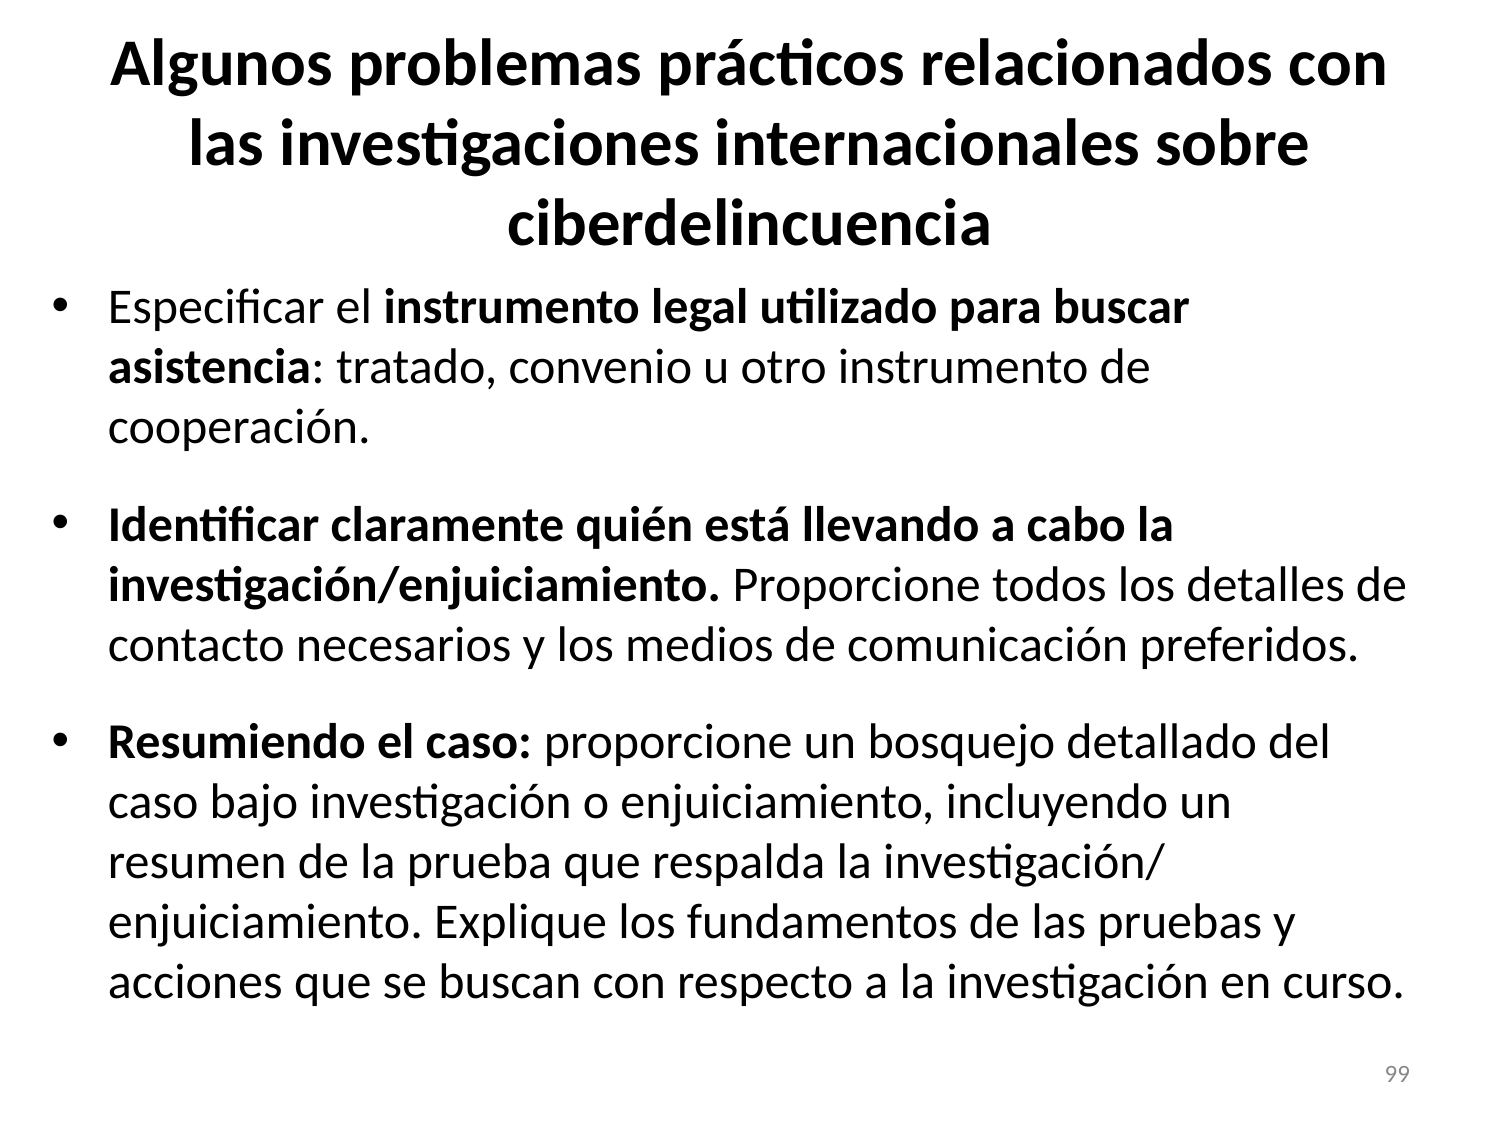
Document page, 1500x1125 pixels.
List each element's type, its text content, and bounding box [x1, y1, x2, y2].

slide_number 99 [1074, 1042, 1425, 1103]
title Algunos problemas prácticos relacionados con las investigaciones internacionales sobre ciberdelincuencia [75, 45, 1425, 233]
list Especificar el instrumento legal utilizado para buscar asistencia: tratado, convenio u otro instrumento de cooperación. Identificar claramente quién está llevando a cabo la investigación/enjuiciamiento. Proporcione todos los detalles de contacto necesarios y los medios de comunicación preferidos. Resumiendo el caso: proporcione un bosquejo detallado del caso bajo investigación o enjuiciamiento, incluyendo un resumen de la prueba que respalda la investigación/ enjuiciamiento. Explique los fundamentos de las pruebas y acciones que se buscan con respecto a la investigación en curso. [36, 266, 1425, 1009]
